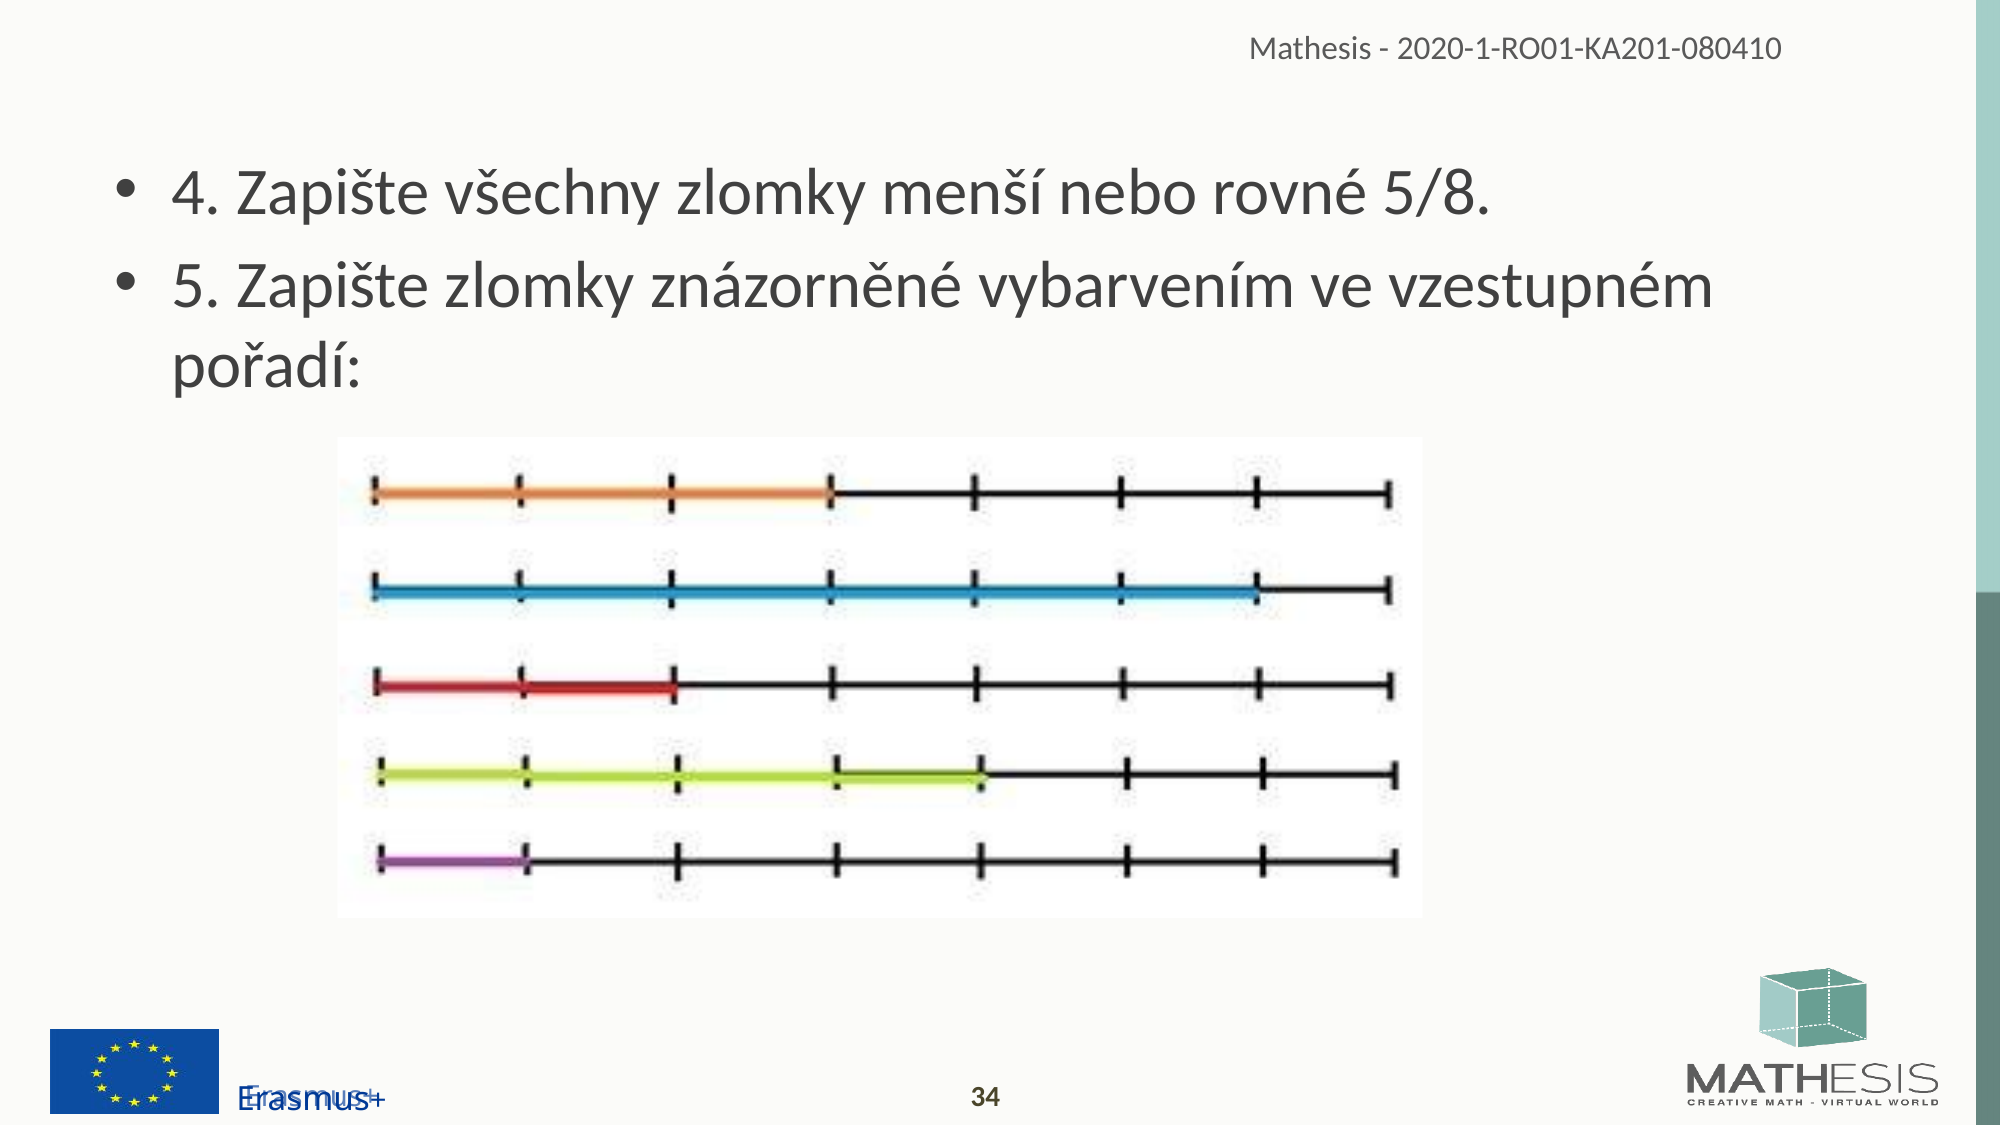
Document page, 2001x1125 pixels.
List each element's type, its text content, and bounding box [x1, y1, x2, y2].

picture [50, 1029, 219, 1114]
picture [337, 436, 1423, 918]
list 4. Zapište všechny zlomky menší nebo rovné 5/8. 5. Zapište zlomky znázorněné vybarvením ve vzestupném pořadí: [99, 140, 1900, 1005]
